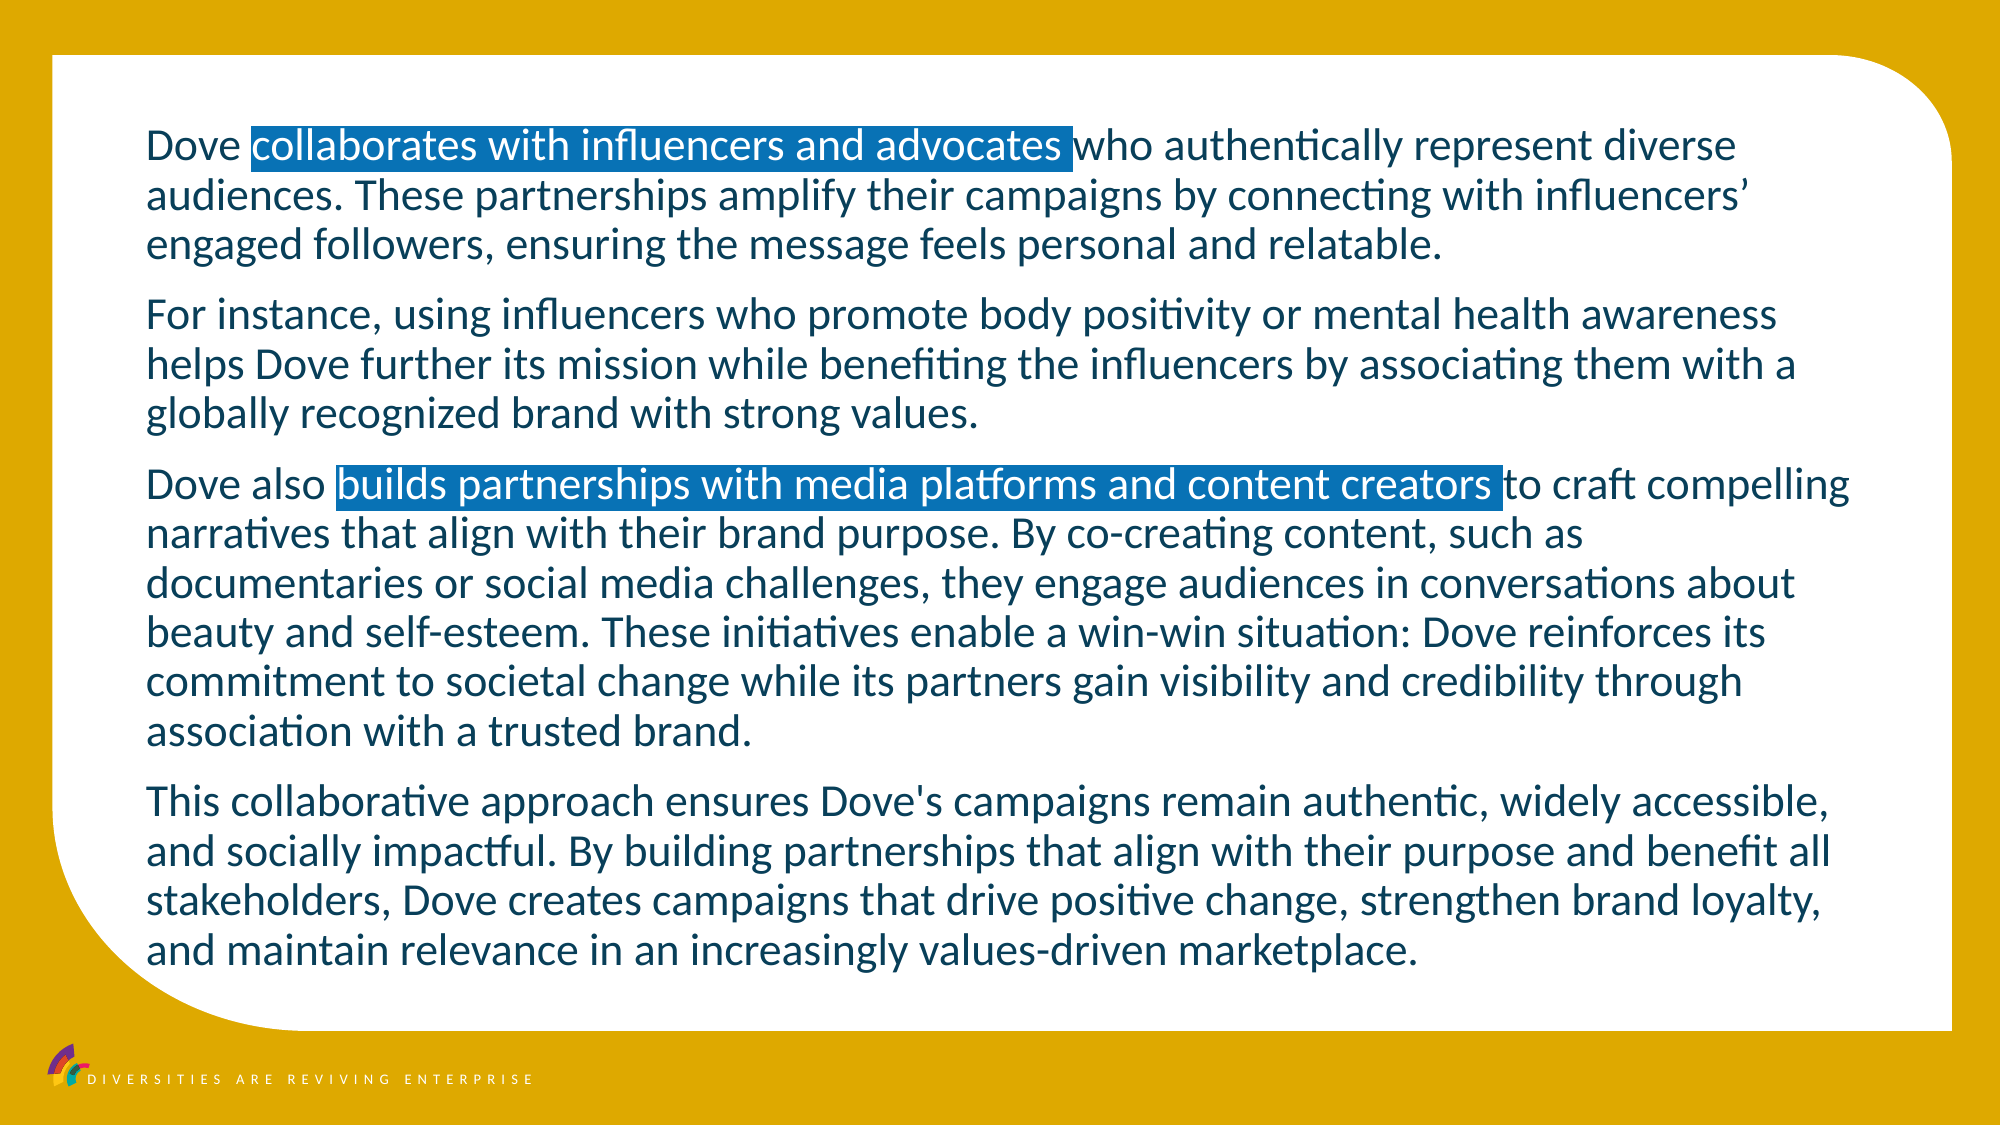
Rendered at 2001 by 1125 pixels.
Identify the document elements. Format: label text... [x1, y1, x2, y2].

list Dove collaborates with influencers and advocates who authentically represent diverse audiences. These partnerships amplify their campaigns by connecting with influencers’ engaged followers, ensuring the message feels personal and relatable. For instance, using influencers who promote body positivity or mental health awareness helps Dove further its mission while benefiting the influencers by associating them with a globally recognized brand with strong values. Dove also builds partnerships with media platforms and content creators to craft compelling narratives that align with their brand purpose. By co-creating content, such as documentaries or social media challenges, they engage audiences in conversations about beauty and self-esteem. These initiatives enable a win-win situation: Dove reinforces its commitment to societal change while its partners gain visibility and credibility through association with a trusted brand. This collaborative approach ensures Dove's campaigns remain authentic, widely accessible, and socially impactful. By building partnerships that align with their purpose and benefit all stakeholders, Dove creates campaigns that drive positive change, strengthen brand loyalty, and maintain relevance in an increasingly values-driven marketplace. [130, 114, 1869, 746]
